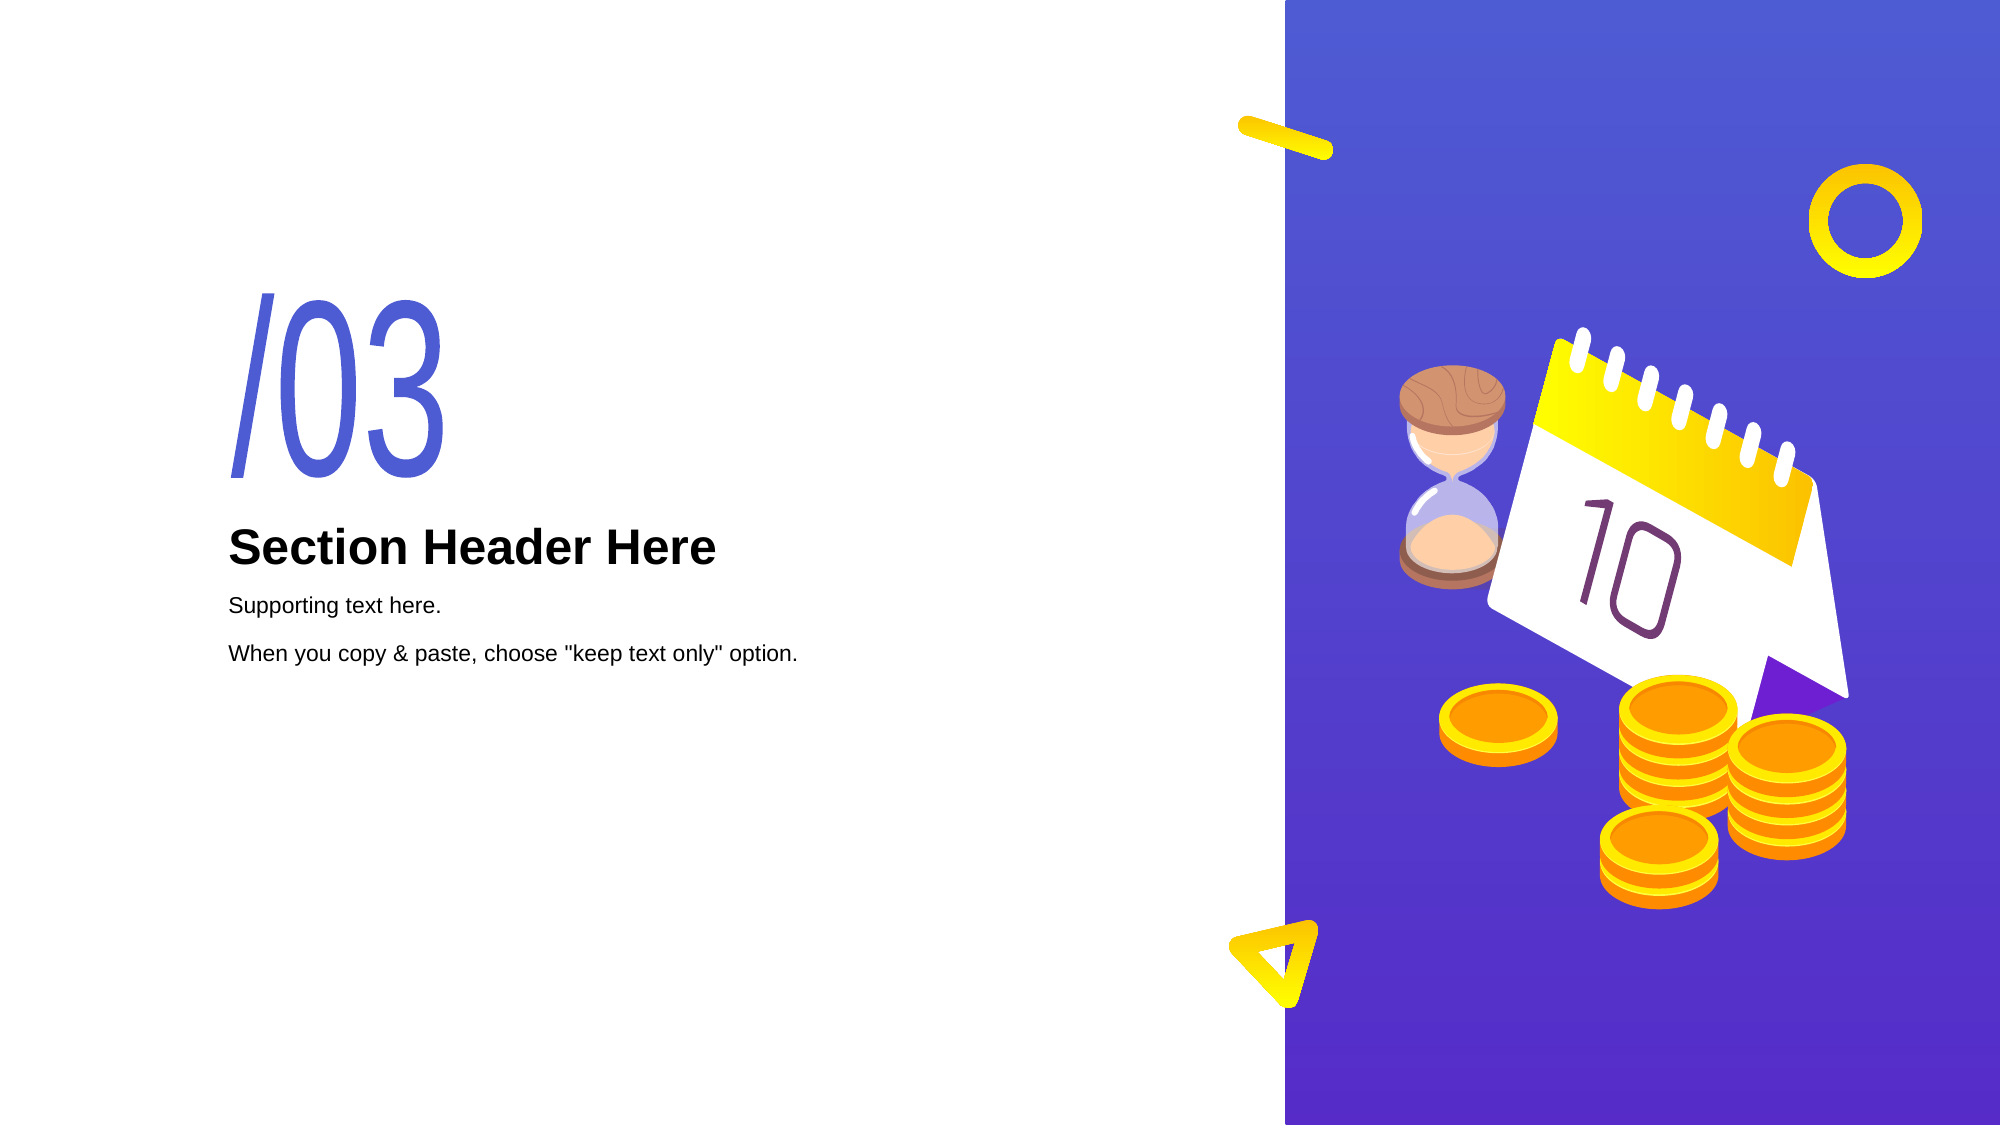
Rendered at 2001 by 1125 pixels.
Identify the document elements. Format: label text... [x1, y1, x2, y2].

title Section Header Here [213, 436, 1103, 582]
list Supporting text here. When you copy & paste, choose "keep text only" option. [213, 582, 1103, 750]
